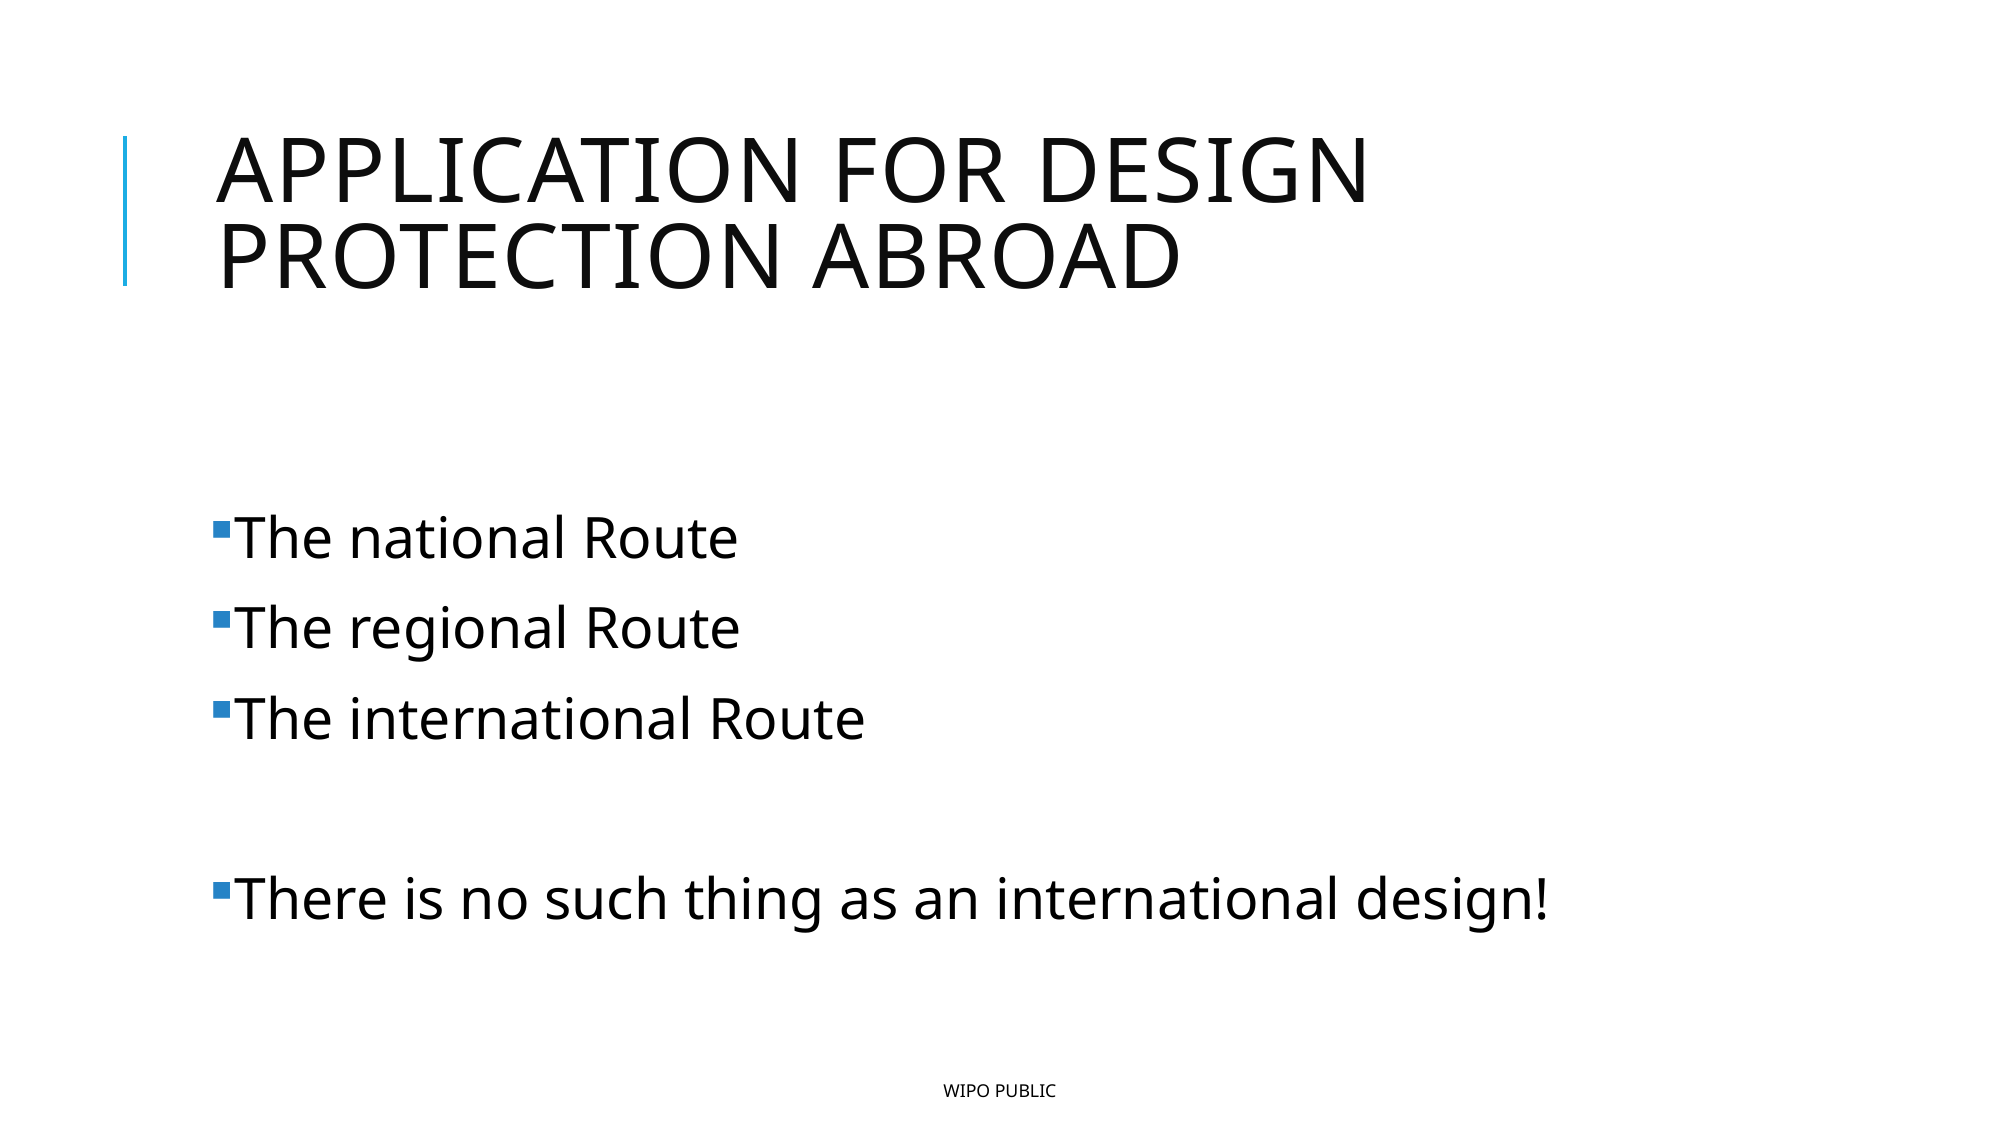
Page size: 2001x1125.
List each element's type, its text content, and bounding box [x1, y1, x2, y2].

title Application for design protection abroad [201, 126, 1678, 314]
list The national Route The regional Route The international Route There is no such thing as an international design! [201, 375, 1718, 1018]
